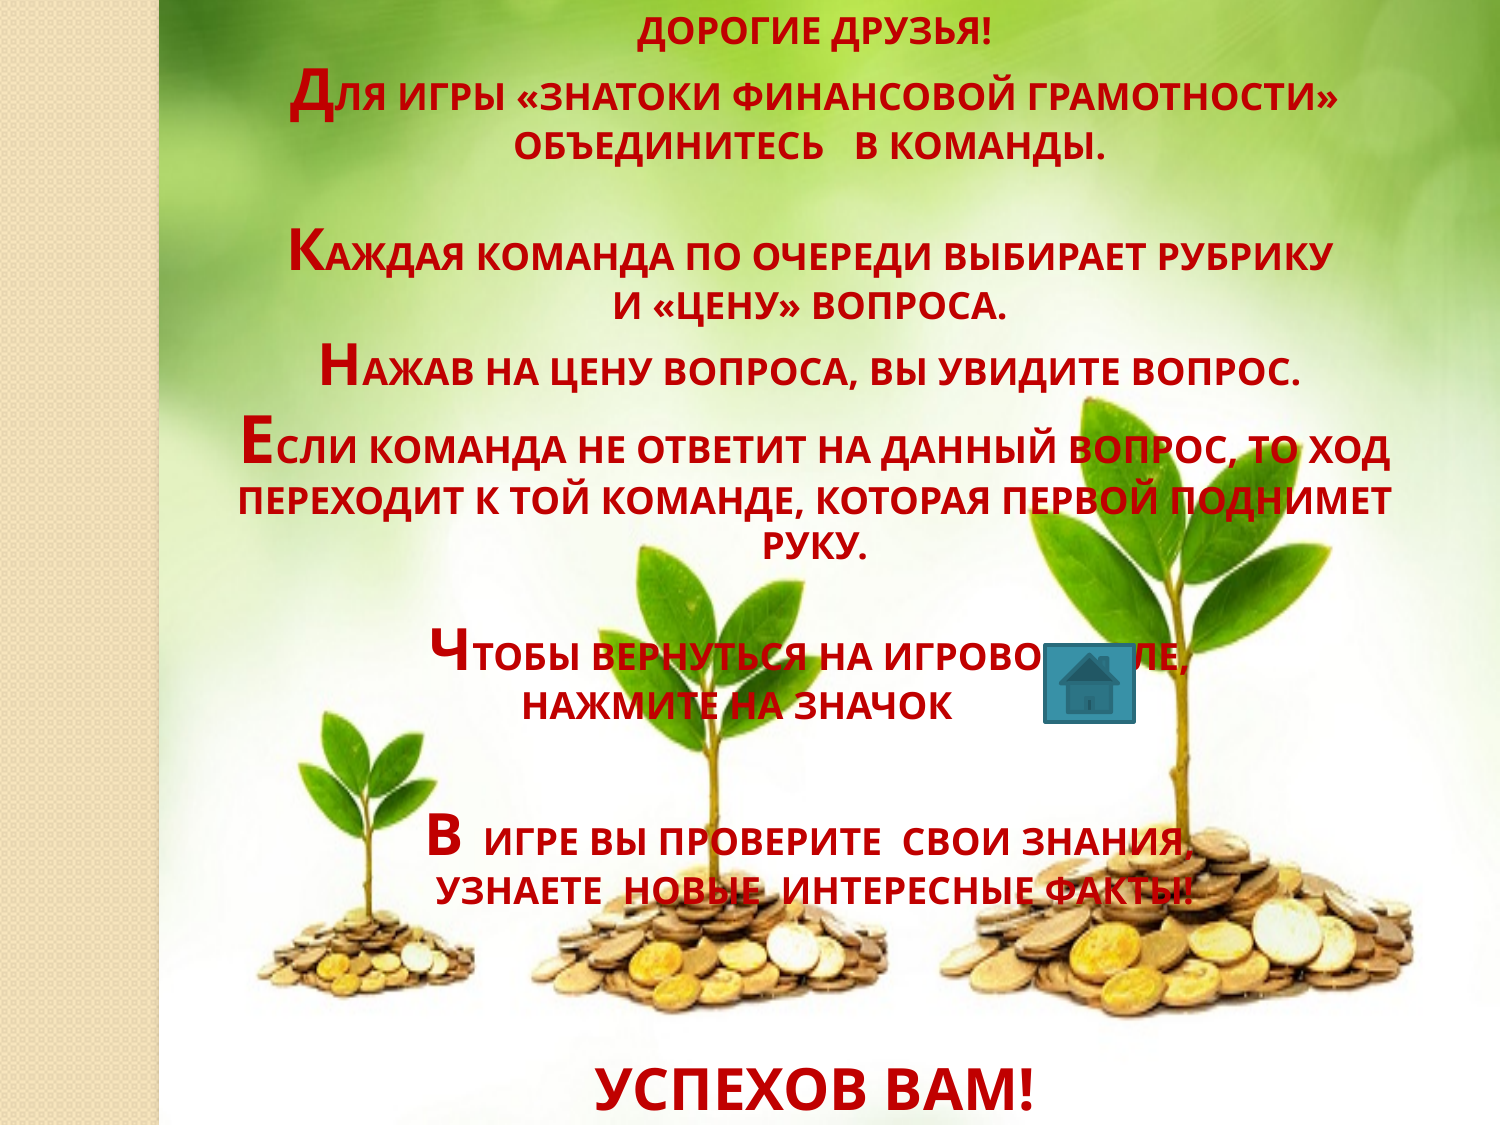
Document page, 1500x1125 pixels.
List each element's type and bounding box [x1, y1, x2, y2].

picture [159, 0, 1500, 1125]
